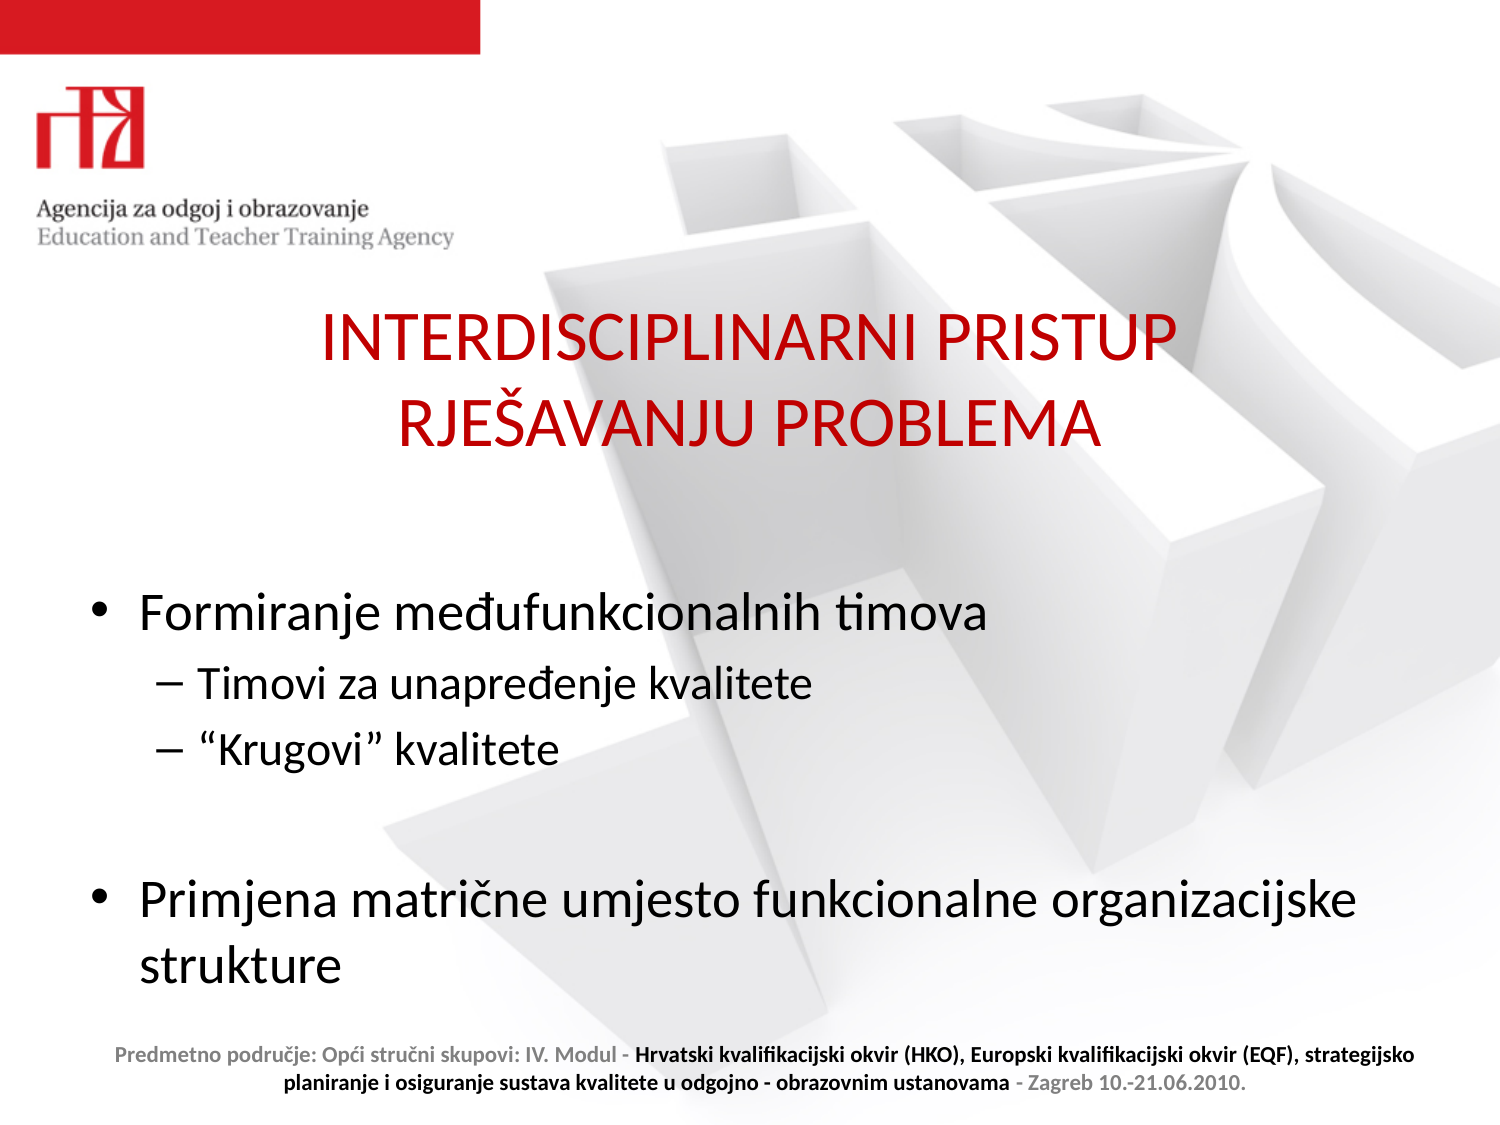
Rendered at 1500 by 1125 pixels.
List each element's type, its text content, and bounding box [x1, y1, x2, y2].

picture [0, 0, 1500, 281]
list Formiranje međufunkcionalnih timova Timovi za unapređenje kvalitete “Krugovi” kvalitete Primjena matrične umjesto funkcionalne organizacijske strukture [75, 492, 1425, 1005]
title INTERDISCIPLINARNI PRISTUP RJEŠAVANJU PROBLEMA [0, 281, 1500, 469]
picture [0, 469, 1500, 1125]
